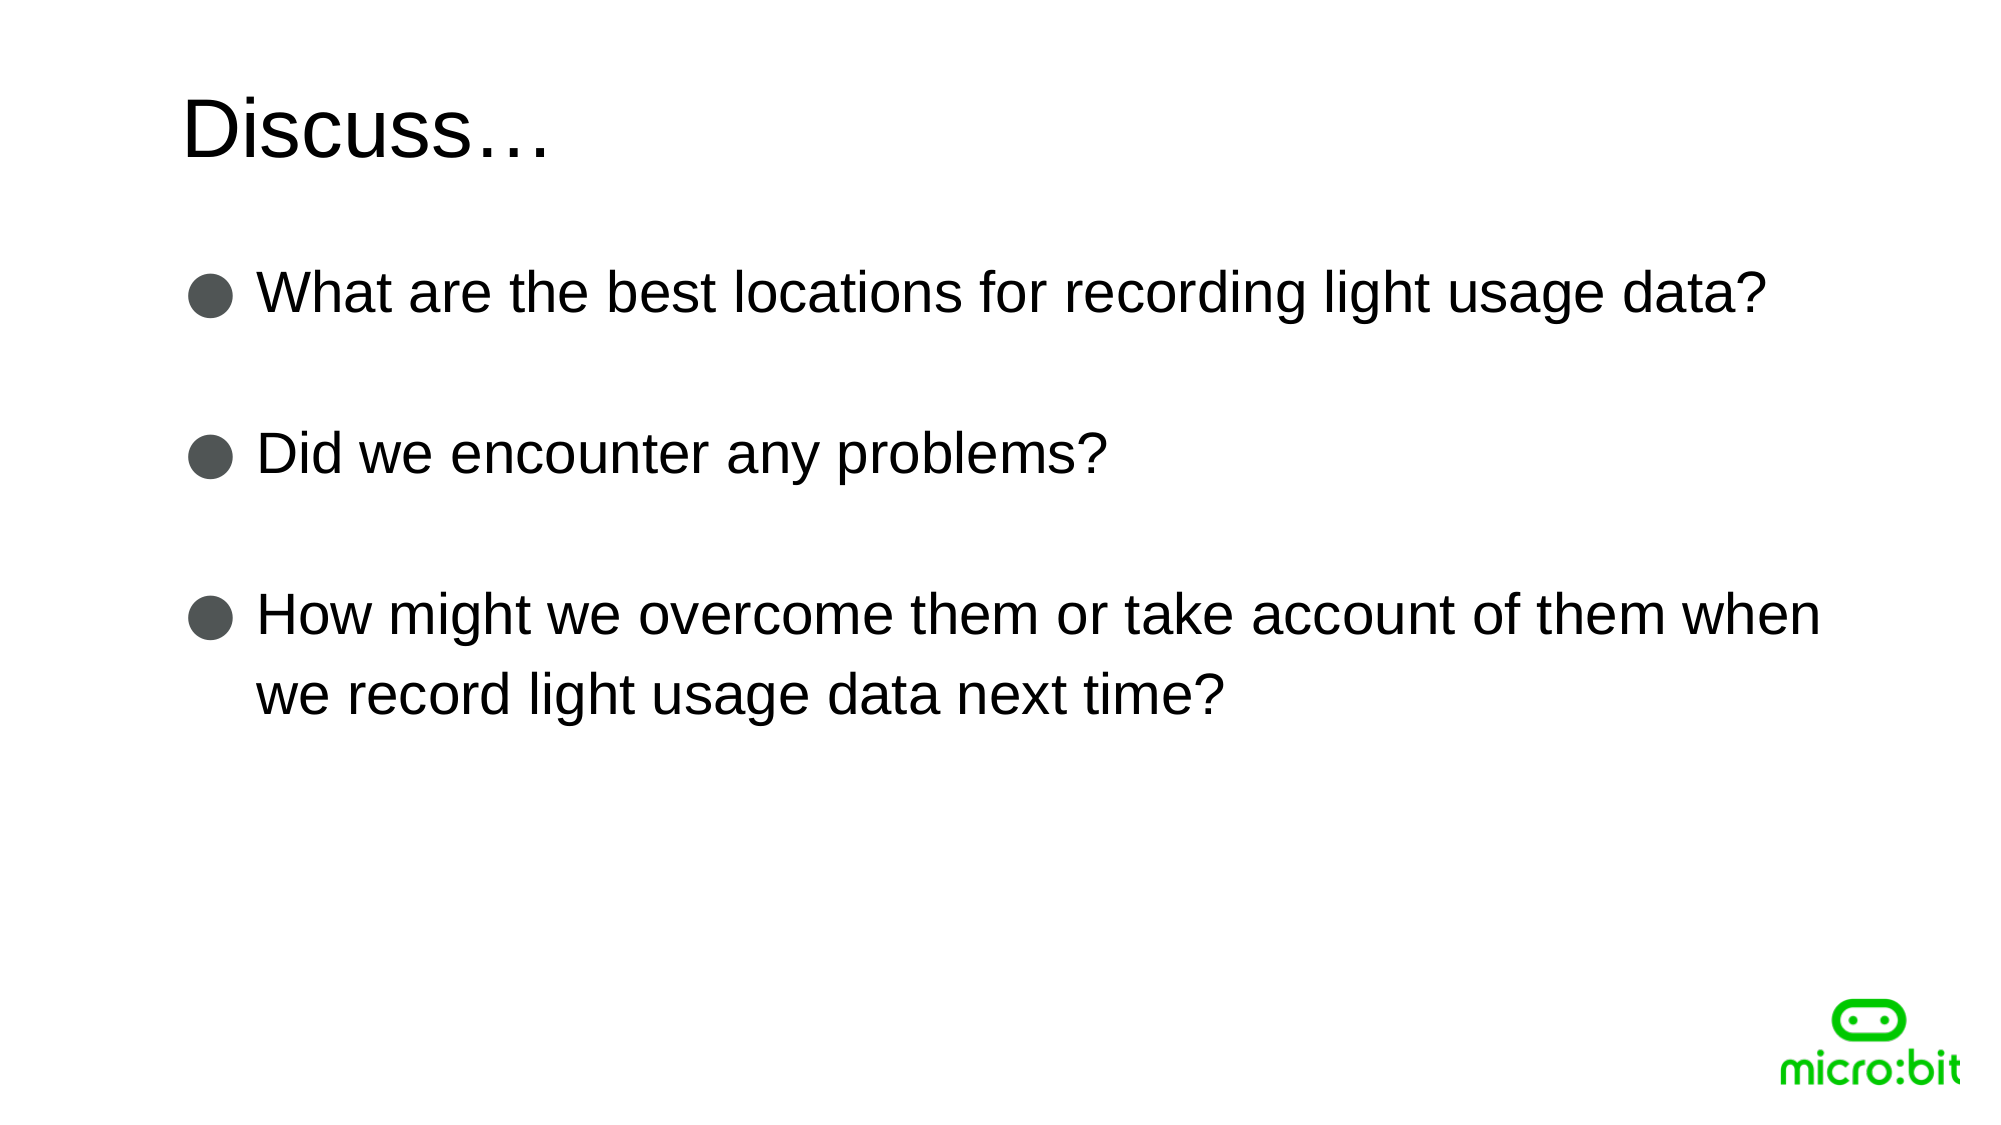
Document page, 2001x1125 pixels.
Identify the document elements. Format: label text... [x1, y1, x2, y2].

text_box Discuss… What are the best locations for recording light usage data? Did we encounter any problems? How might we overcome them or take account of them when we record light usage data next time? [166, 60, 1918, 884]
picture [1780, 998, 1960, 1086]
